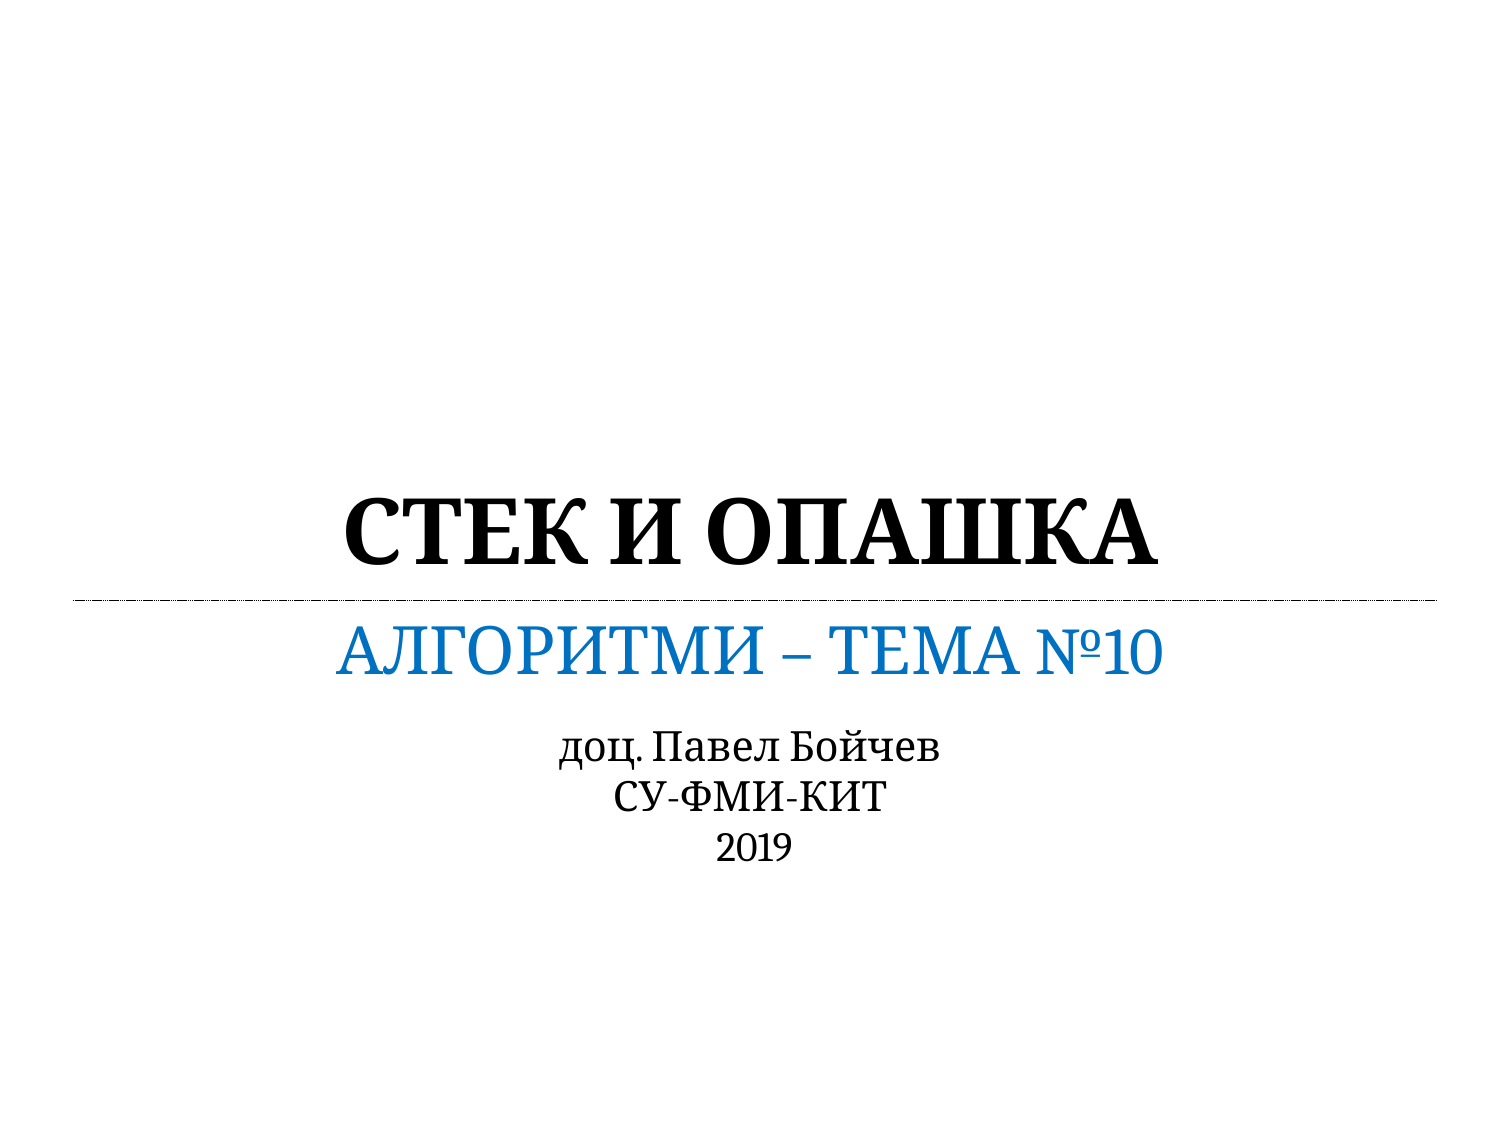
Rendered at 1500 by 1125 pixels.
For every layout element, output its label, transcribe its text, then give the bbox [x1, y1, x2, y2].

title Стек и опашка [0, 346, 1500, 594]
subtitle Алгоритми – тема №10 [0, 597, 1500, 716]
